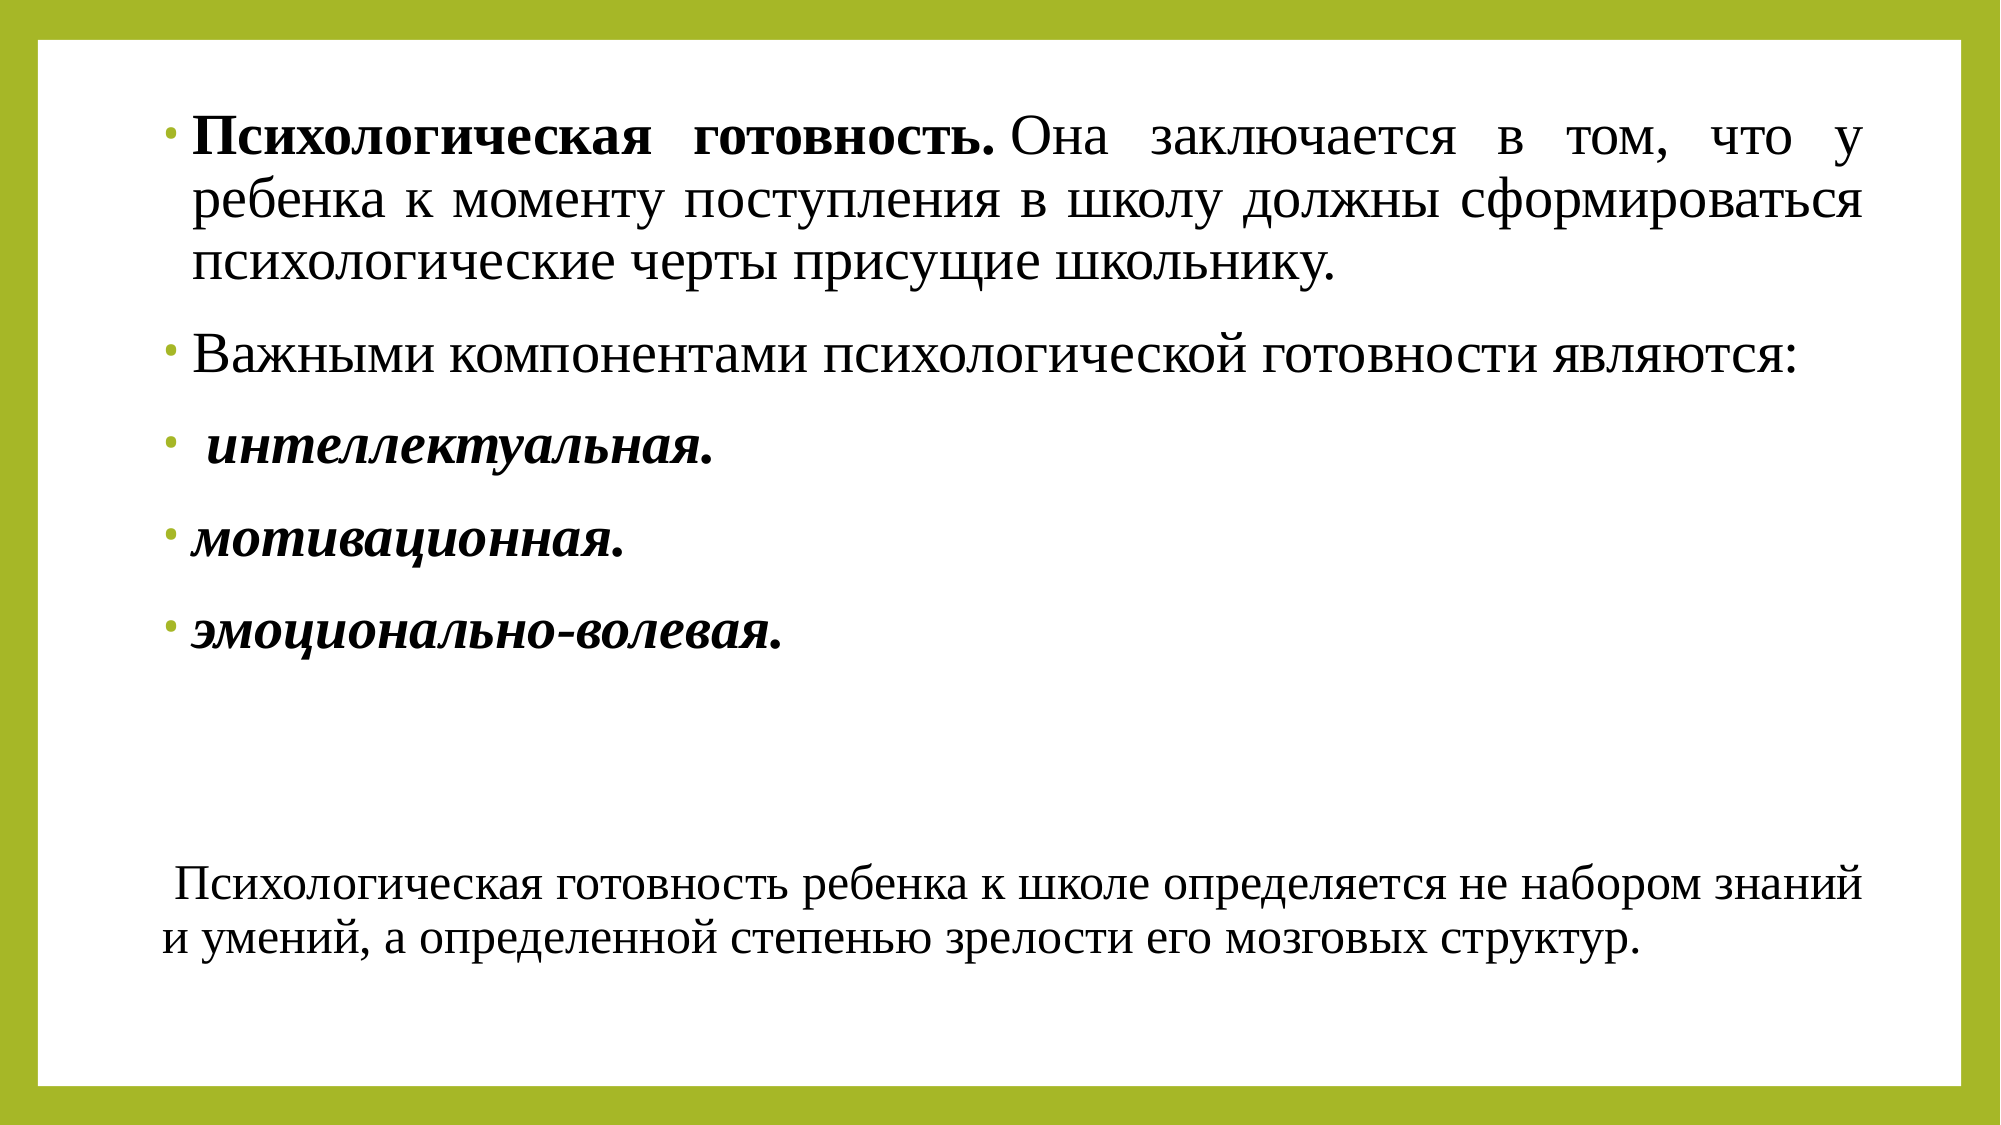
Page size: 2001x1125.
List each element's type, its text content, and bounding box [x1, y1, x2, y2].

list Психологическая готовность. Она заключается в том, что у ребенка к моменту поступления в школу должны сформироваться психологические черты присущие школьнику. Важными компонентами психологической готовности являются: интеллектуальная. мотивационная. эмоционально-волевая. Психологическая готовность ребенка к школе определяется не набором знаний и умений, а определенной степенью зрелости его мозговых структур. [139, 96, 1880, 985]
